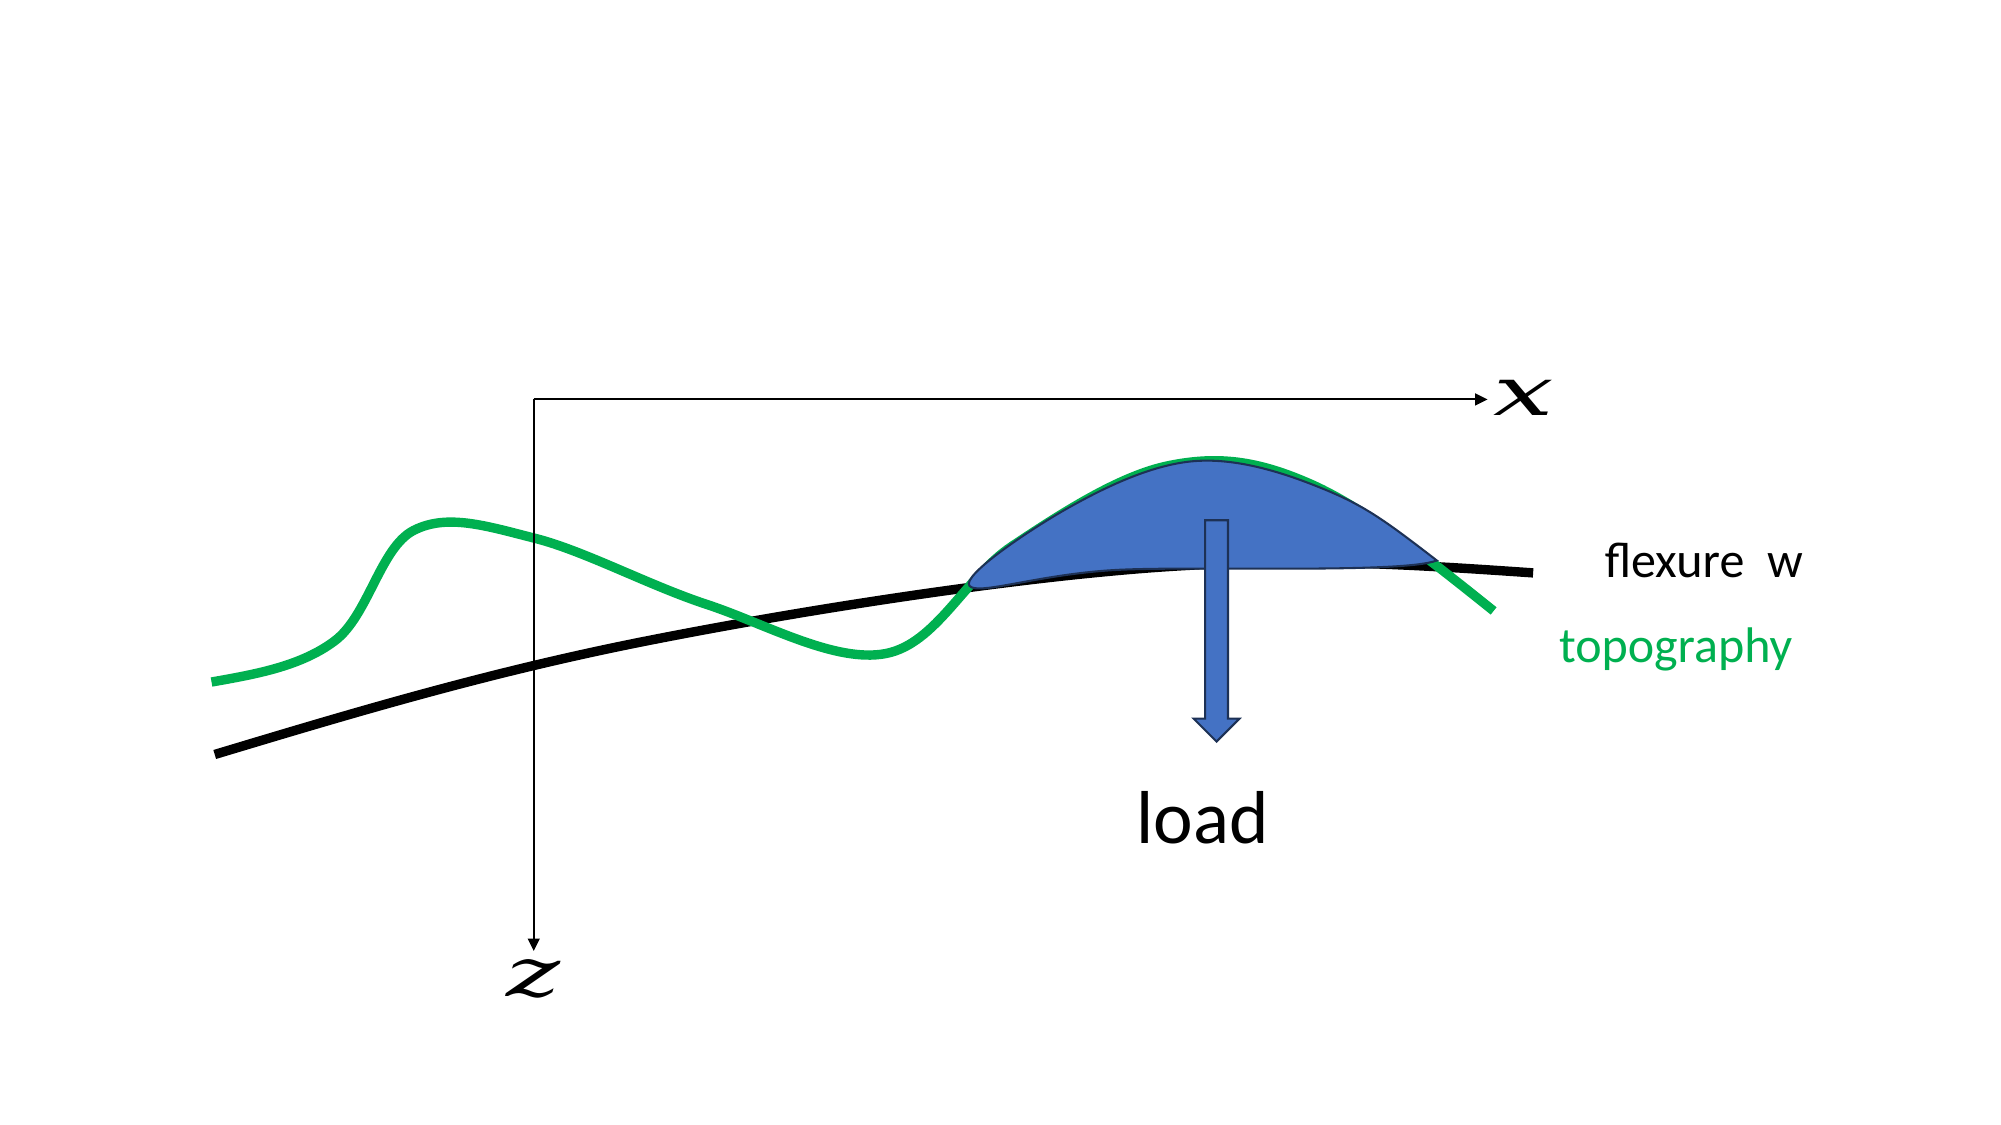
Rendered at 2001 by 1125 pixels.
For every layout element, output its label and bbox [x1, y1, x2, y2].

text_box [967, 459, 1440, 590]
text_box [1191, 519, 1242, 744]
text_box [1439, 565, 1534, 583]
text_box [535, 634, 1090, 711]
text_box [214, 665, 533, 756]
text_box [211, 521, 533, 684]
text_box [1230, 563, 1495, 626]
text_box [535, 537, 1204, 665]
text_box [753, 586, 967, 647]
